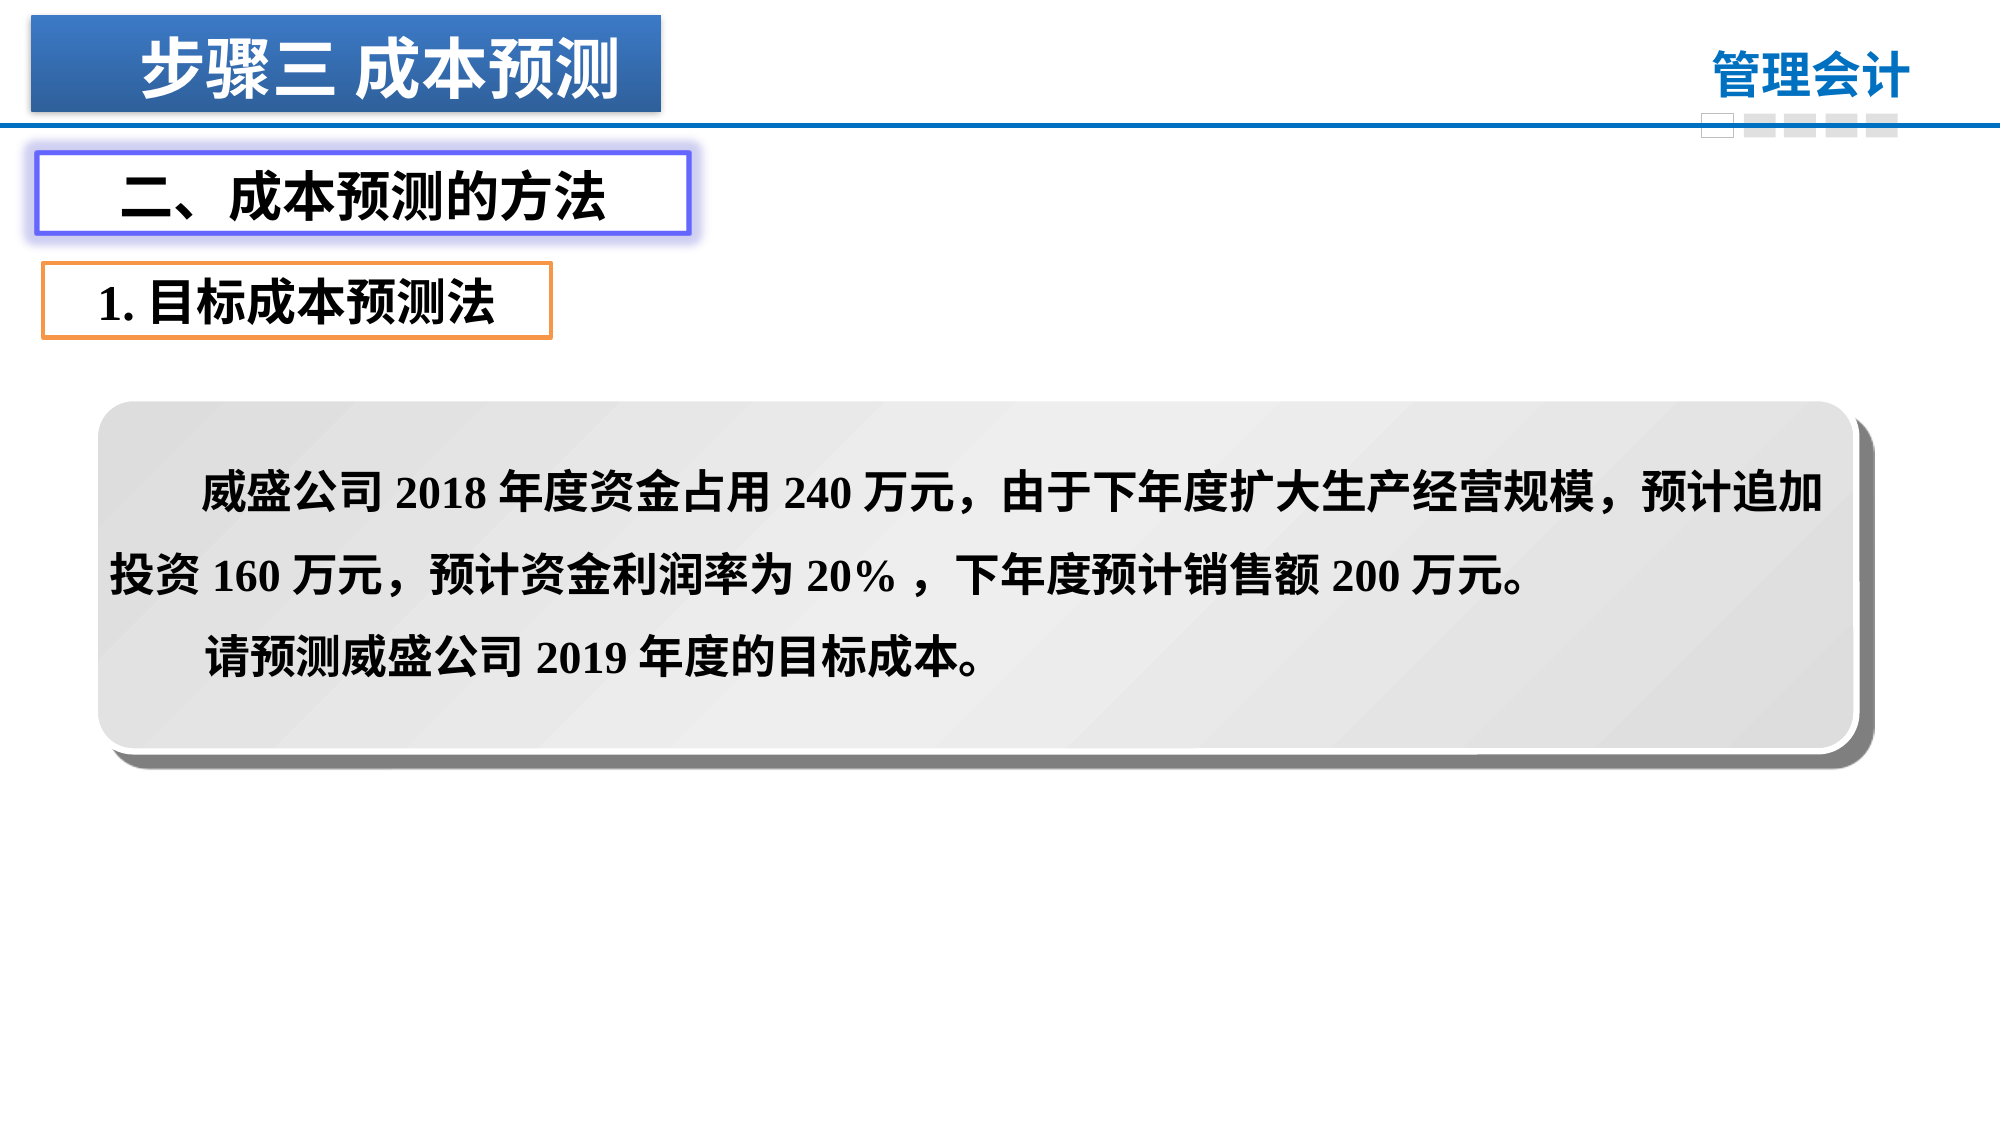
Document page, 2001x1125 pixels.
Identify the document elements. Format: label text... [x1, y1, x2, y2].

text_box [94, 397, 1857, 752]
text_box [31, 14, 676, 117]
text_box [7, 125, 719, 261]
text_box 1.目标成本预测法 [41, 269, 553, 340]
